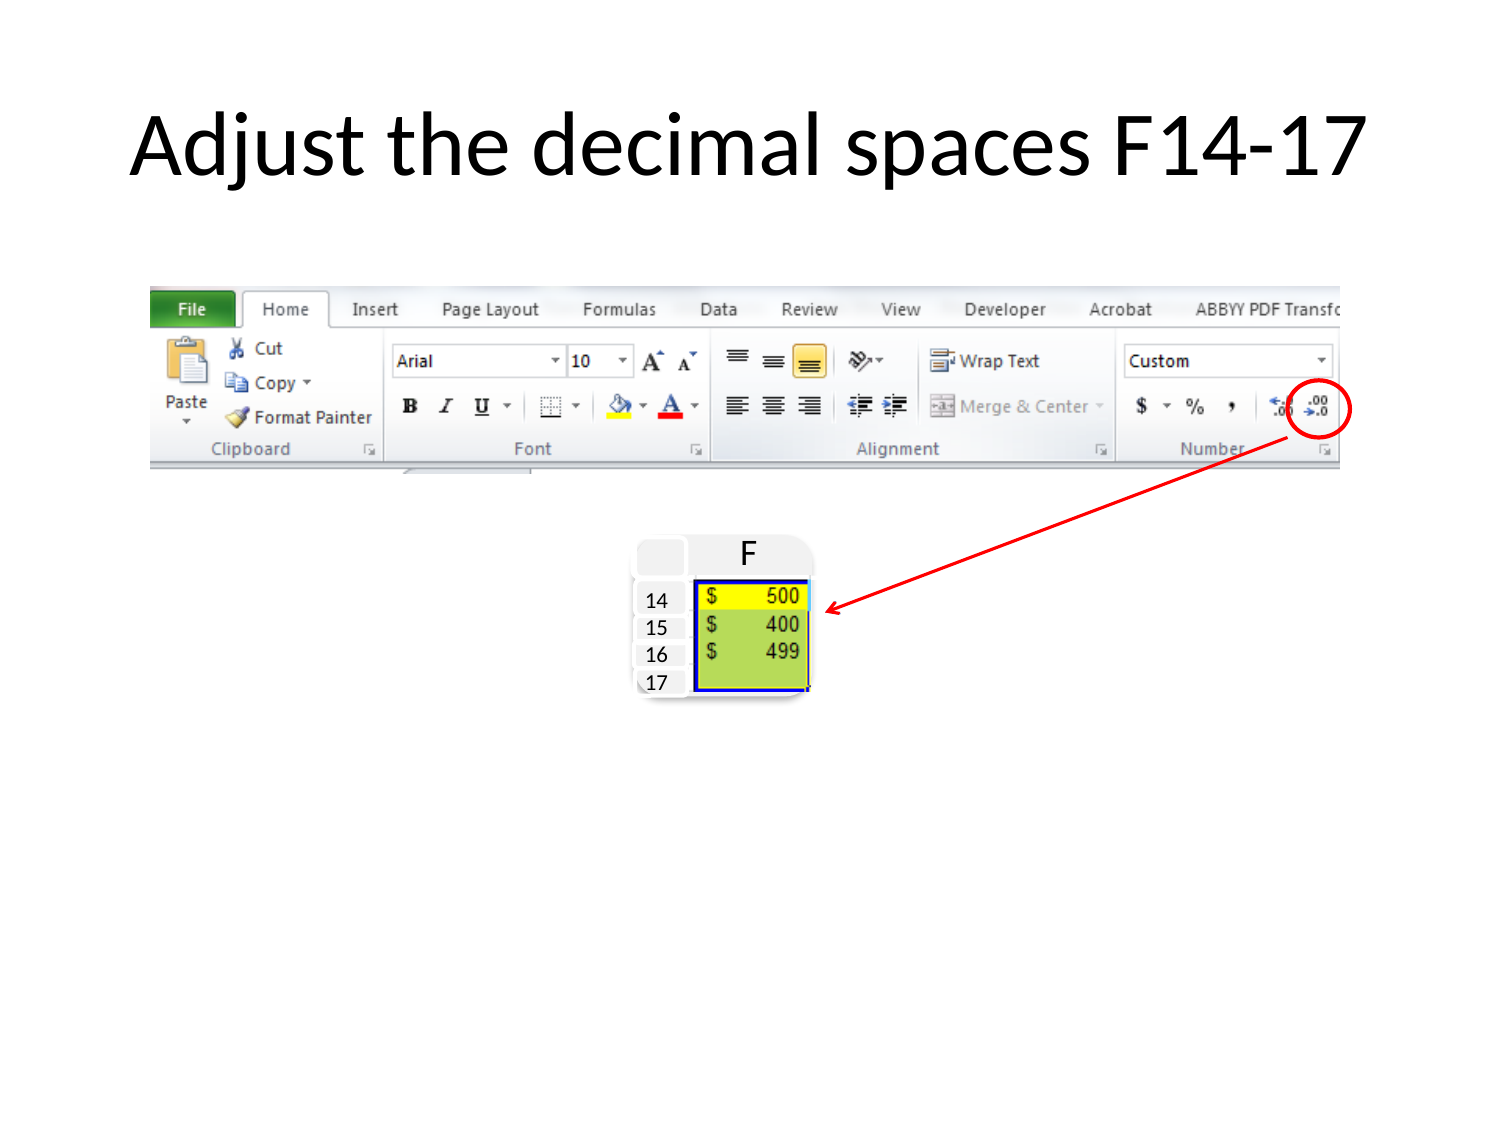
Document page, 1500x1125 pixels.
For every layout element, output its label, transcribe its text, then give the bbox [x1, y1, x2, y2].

text_box [1343, 387, 1353, 430]
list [689, 575, 811, 692]
picture [149, 286, 1340, 475]
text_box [824, 437, 1288, 613]
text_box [629, 520, 836, 705]
title Adjust the decimal spaces F14-17 [75, 45, 1425, 233]
